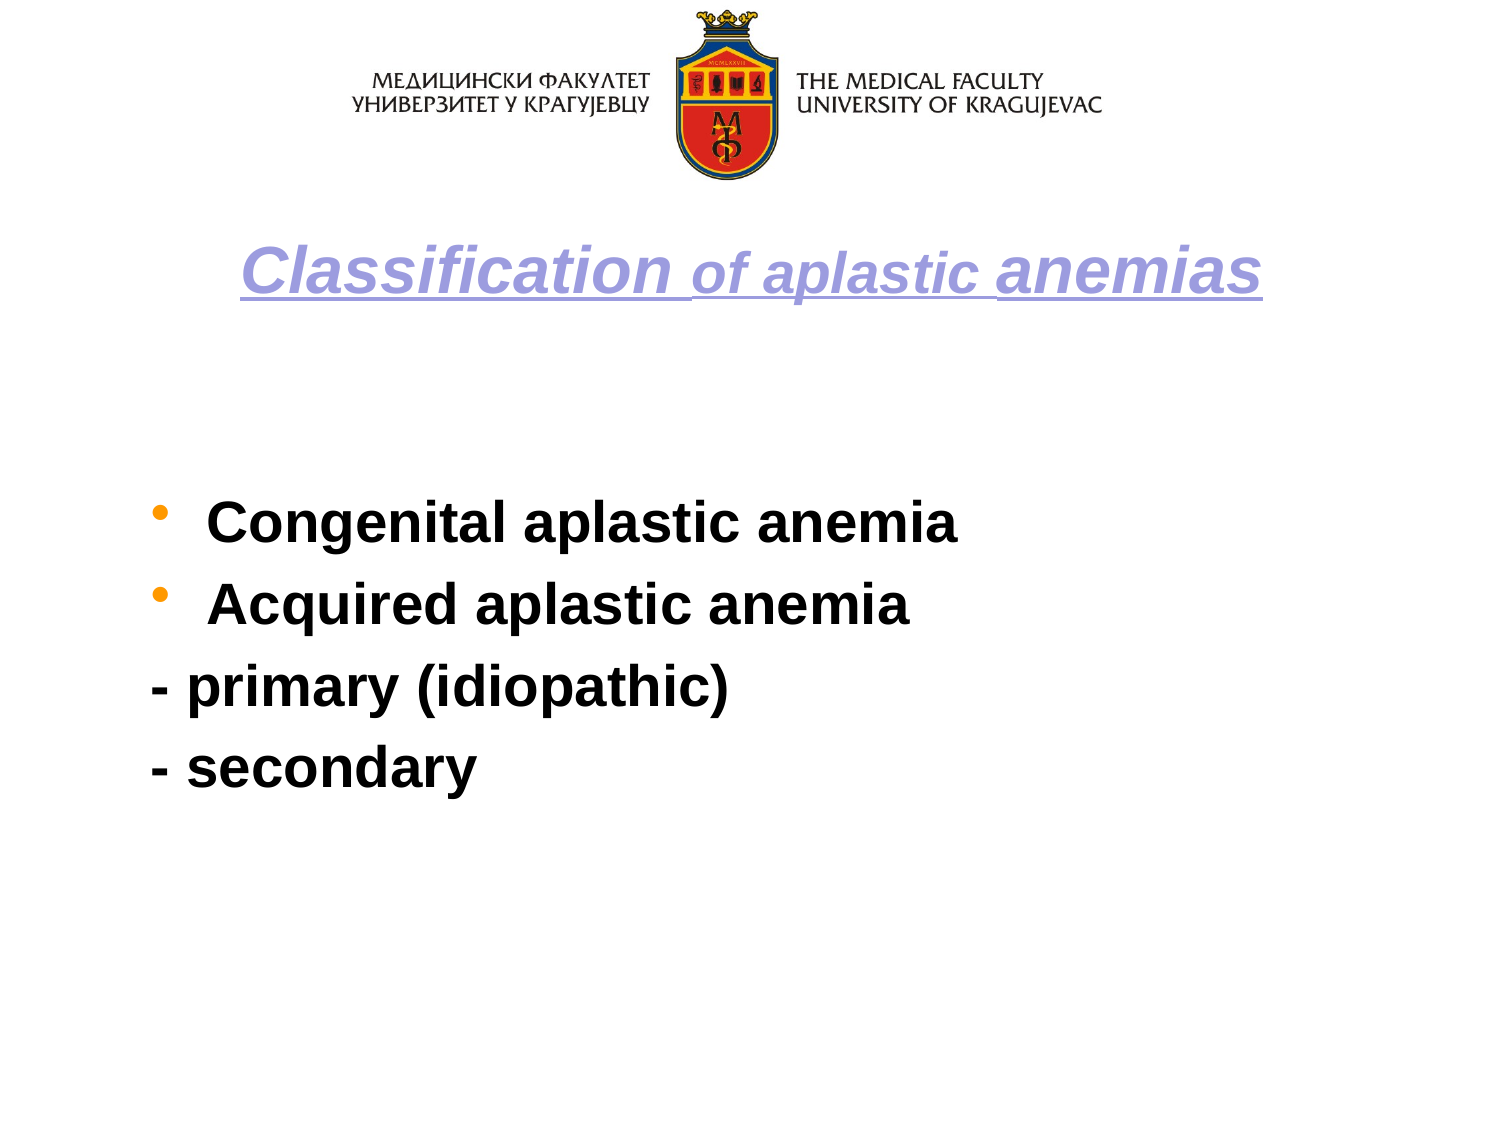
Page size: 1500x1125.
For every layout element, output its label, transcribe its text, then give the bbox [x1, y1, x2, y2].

list Congenital aplastic anemia Acquired aplastic anemia - primary (idiopathic) - secondary [135, 375, 1425, 1118]
title Classification of aplastic anemias [76, 172, 1427, 361]
picture [328, 0, 1125, 172]
